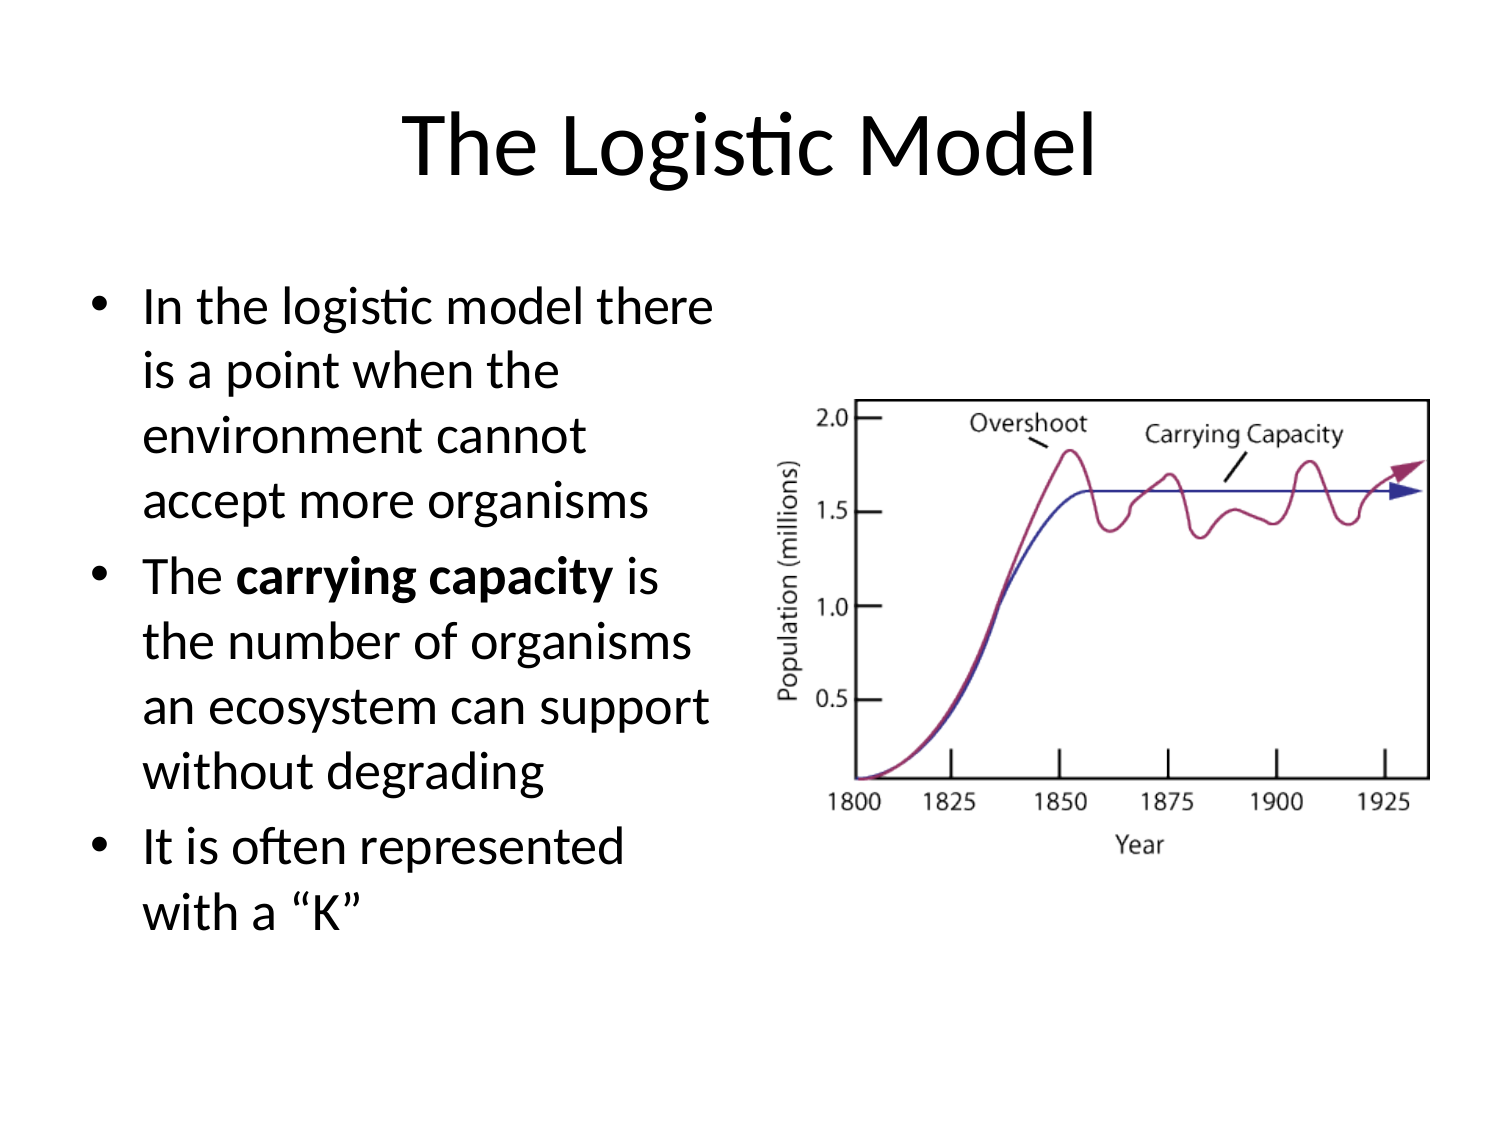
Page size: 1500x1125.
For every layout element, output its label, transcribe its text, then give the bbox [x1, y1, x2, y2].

picture [774, 399, 1430, 862]
title The Logistic Model [75, 45, 1425, 233]
list In the logistic model there is a point when the environment cannot accept more organisms The carrying capacity is the number of organisms an ecosystem can support without degrading It is often represented with a “K” [75, 262, 738, 1005]
